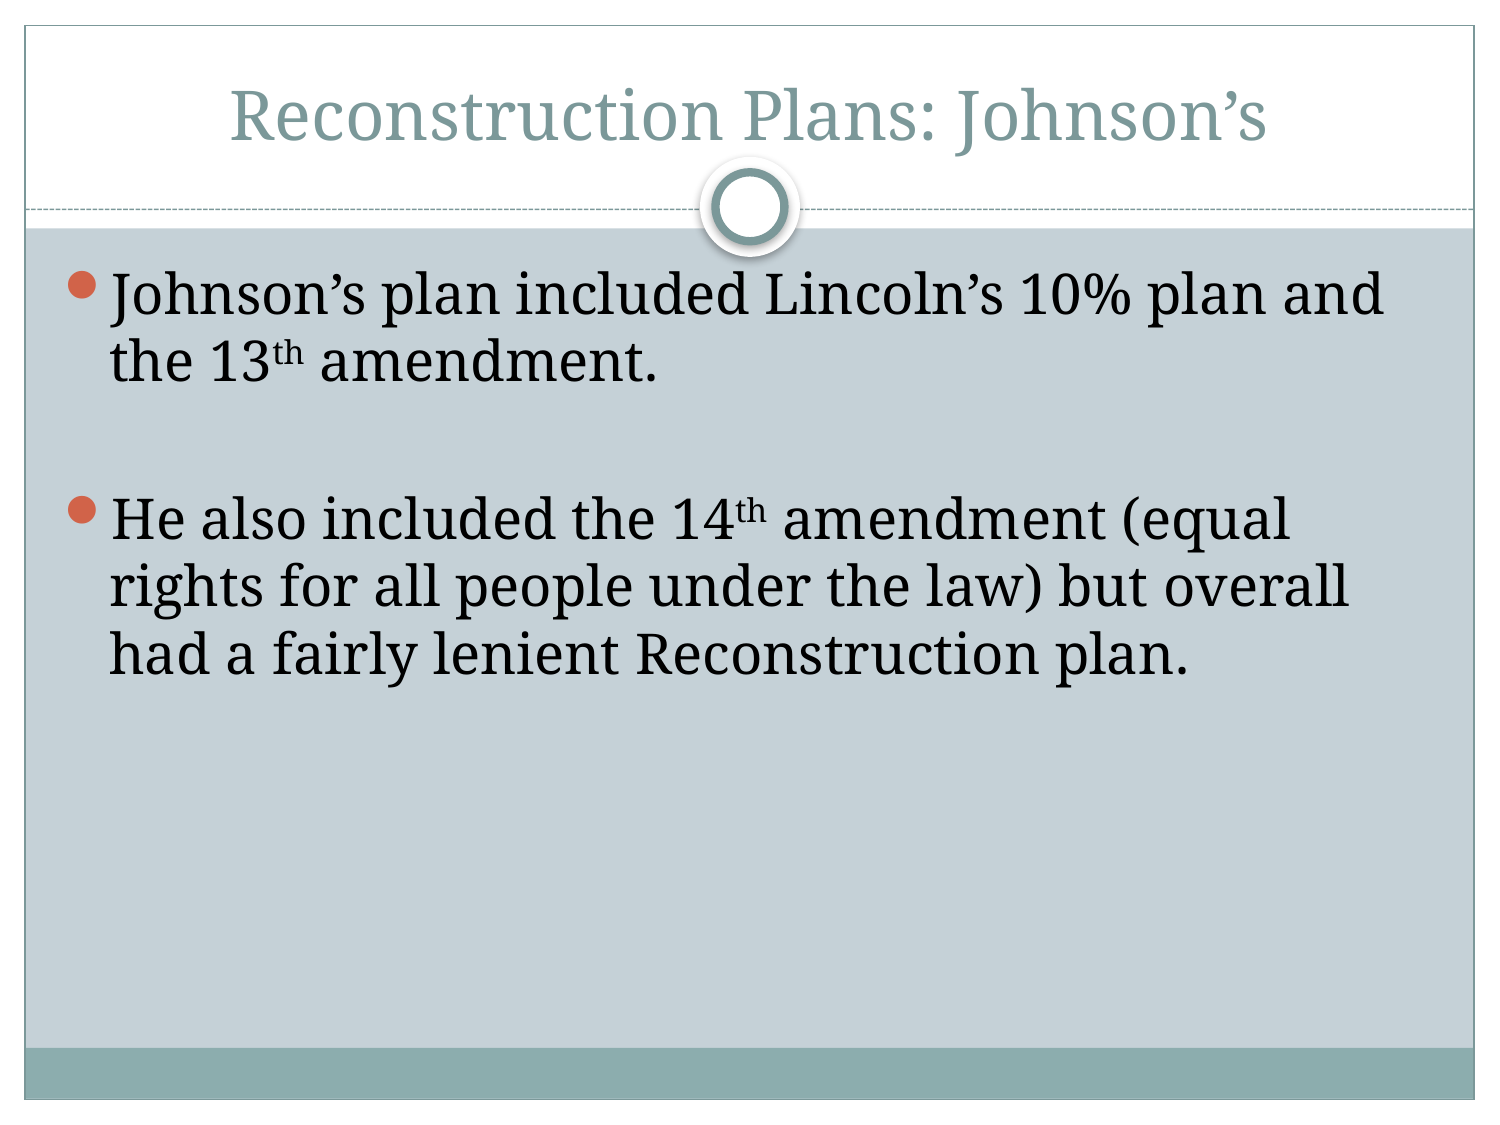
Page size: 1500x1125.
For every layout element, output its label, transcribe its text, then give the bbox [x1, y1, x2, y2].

title Reconstruction Plans: Johnson’s [49, 37, 1450, 162]
list Johnson’s plan included Lincoln’s 10% plan and the 13th amendment. He also included the 14th amendment (equal rights for all people under the law) but overall had a fairly lenient Reconstruction plan. [49, 250, 1445, 1001]
